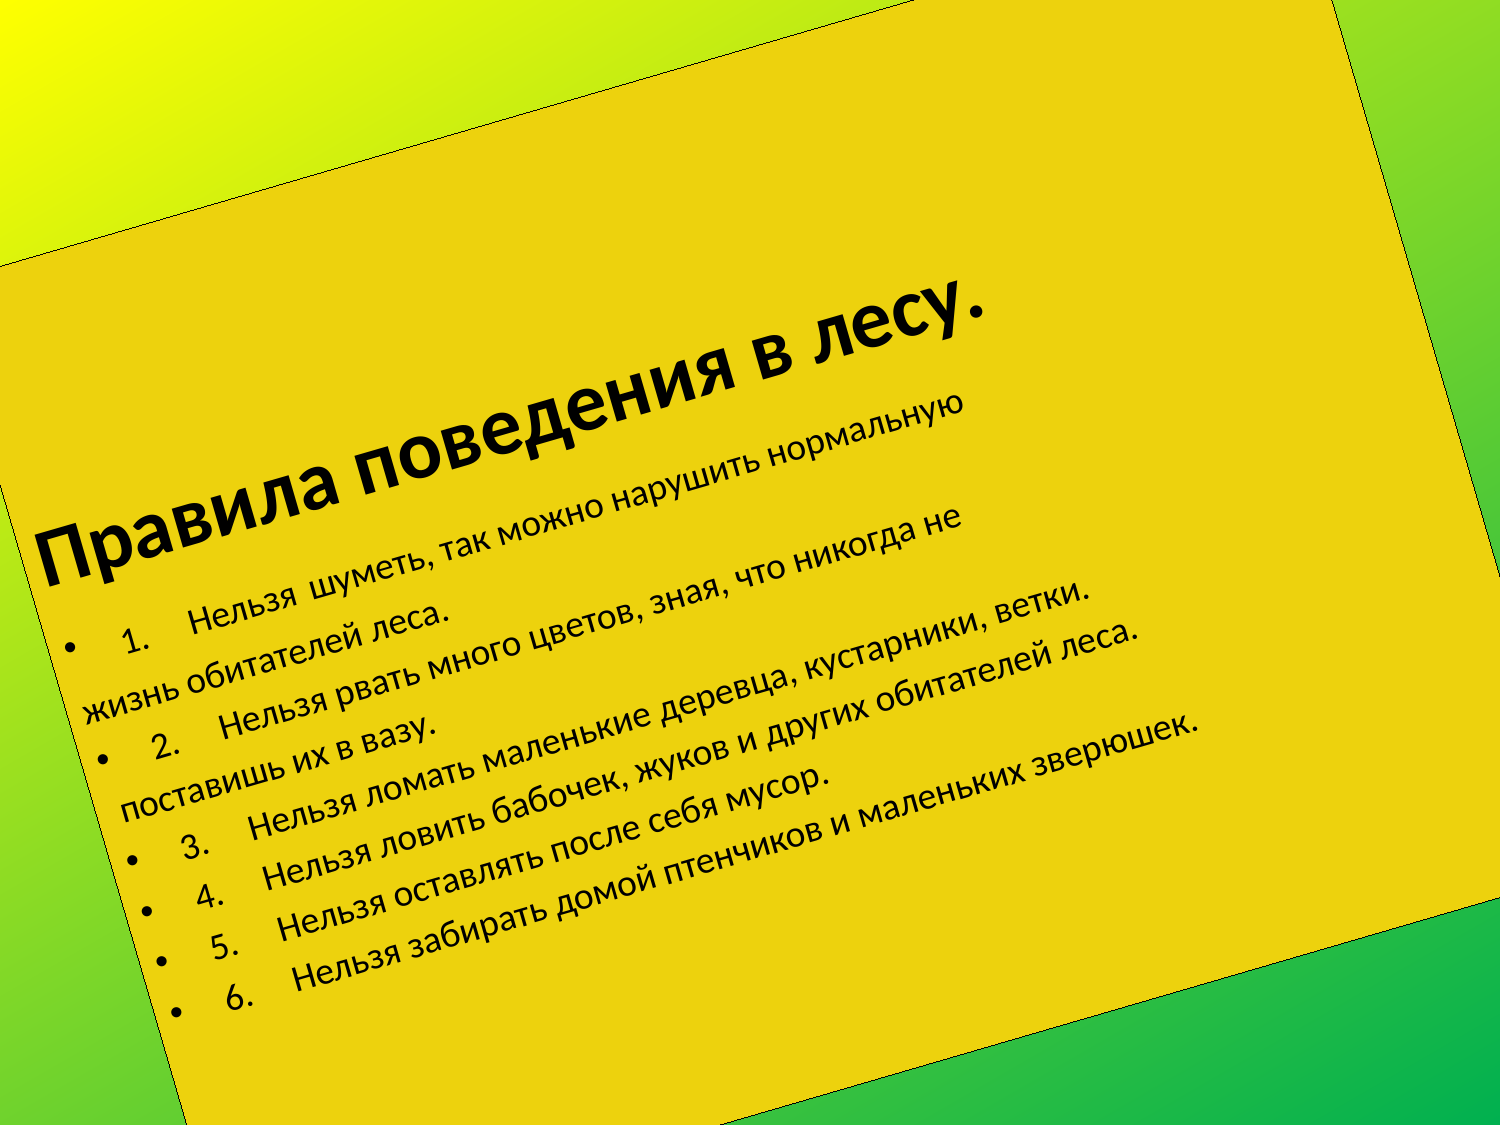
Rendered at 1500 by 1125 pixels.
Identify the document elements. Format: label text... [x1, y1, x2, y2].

list Правила поведения в лесу. 1. Нельзя шуметь, так можно нарушить нормальную жизнь обитателей леса. 2. Нельзя рвать много цветов, зная, что никогда не поставишь их в вазу. 3. Нельзя ломать маленькие деревца, кустарники, ветки. 4. Нельзя ловить бабочек, жуков и других обитателей леса. 5. Нельзя оставлять после себя мусор. 6. Нельзя забирать домой птенчиков и маленьких зверюшек. [0, 0, 1500, 1125]
